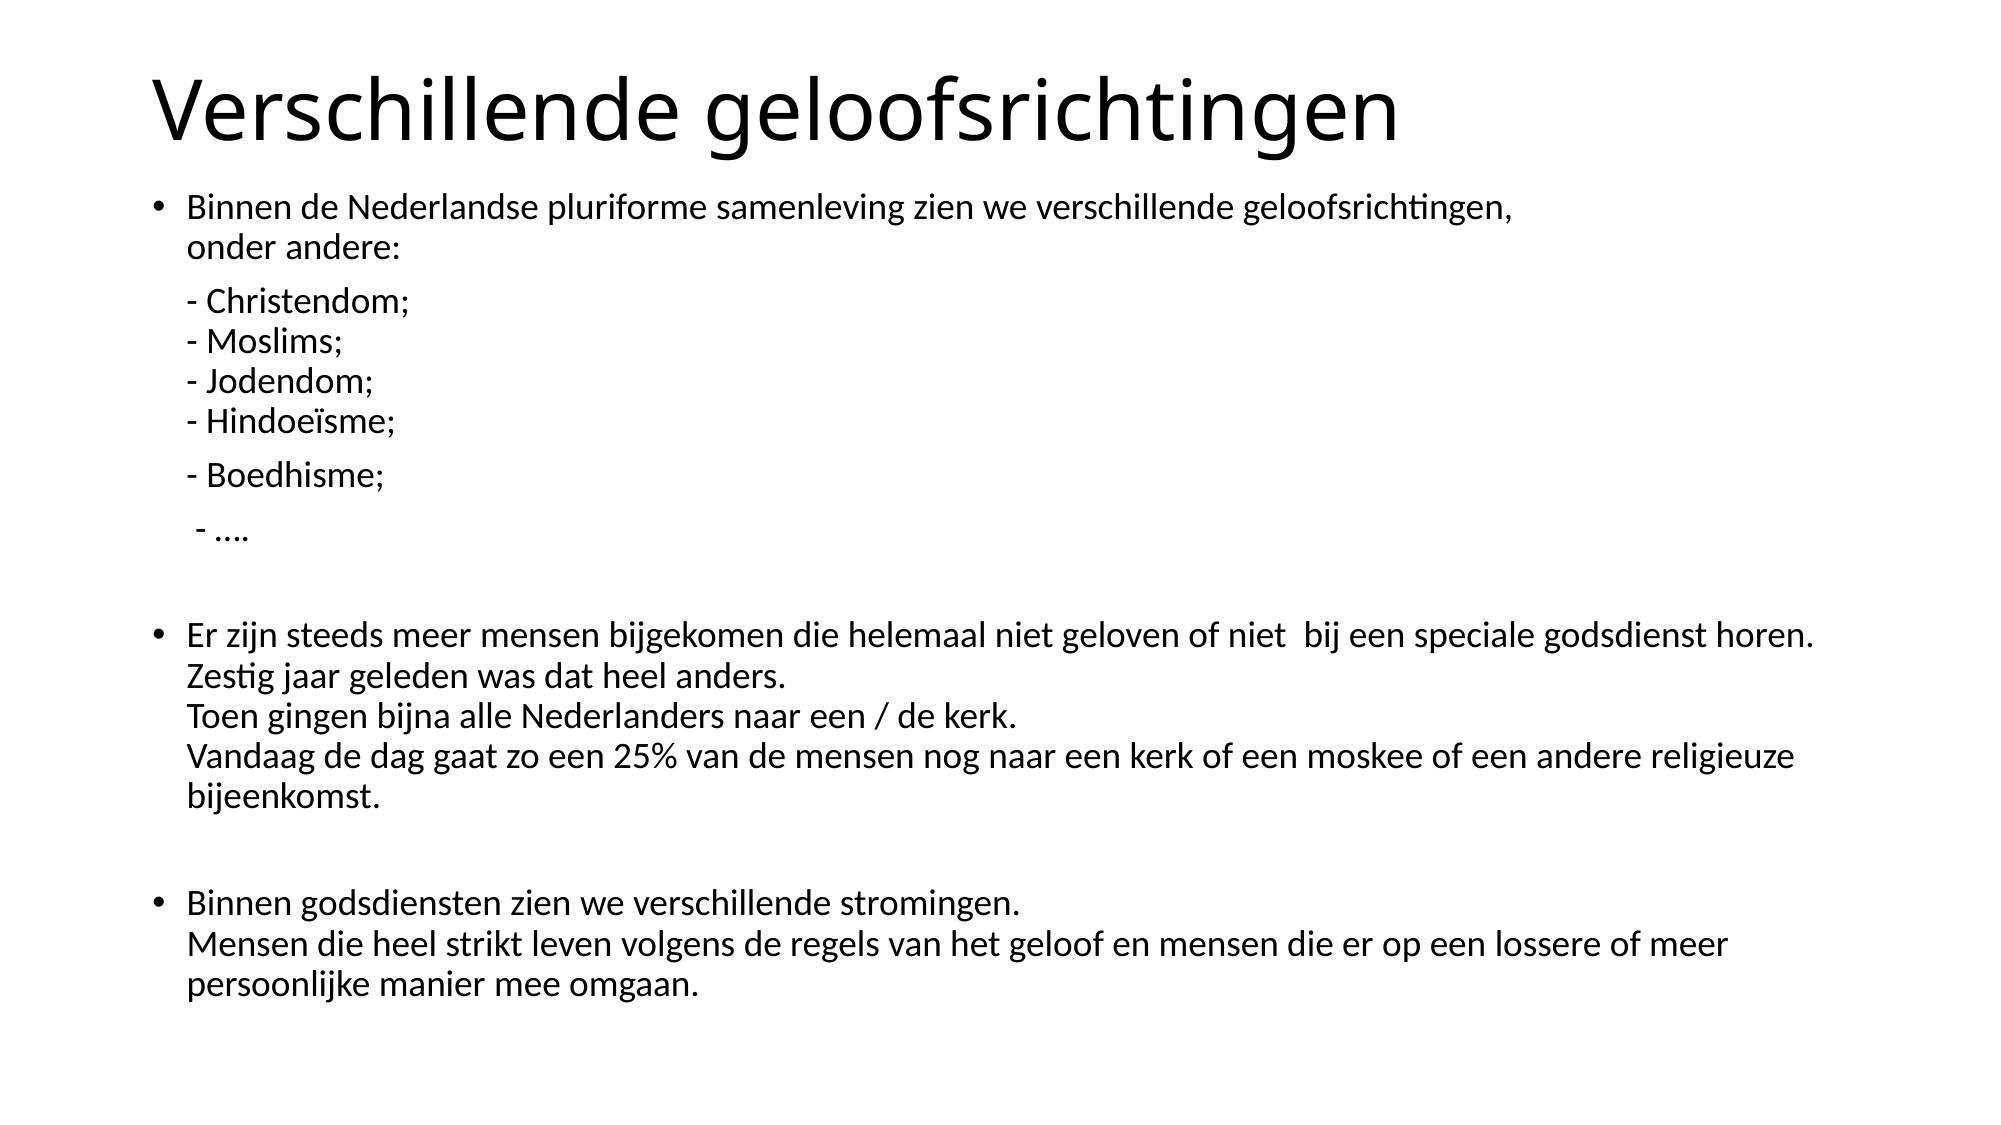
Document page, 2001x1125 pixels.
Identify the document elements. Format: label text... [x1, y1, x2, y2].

title Verschillende geloofsrichtingen [137, 59, 1863, 167]
list Binnen de Nederlandse pluriforme samenleving zien we verschillende geloofsrichtingen, onder andere: - Christendom; - Moslims; - Jodendom; - Hindoeïsme; - Boedhisme; - …. Er zijn steeds meer mensen bijgekomen die helemaal niet geloven of niet bij een speciale godsdienst horen. Zestig jaar geleden was dat heel anders. Toen gingen bijna alle Nederlanders naar een / de kerk. Vandaag de dag gaat zo een 25% van de mensen nog naar een kerk of een moskee of een andere religieuze bijeenkomst. Binnen godsdiensten zien we verschillende stromingen. Mensen die heel strikt leven volgens de regels van het geloof en mensen die er op een lossere of meer persoonlijke manier mee omgaan. [137, 179, 1863, 1014]
